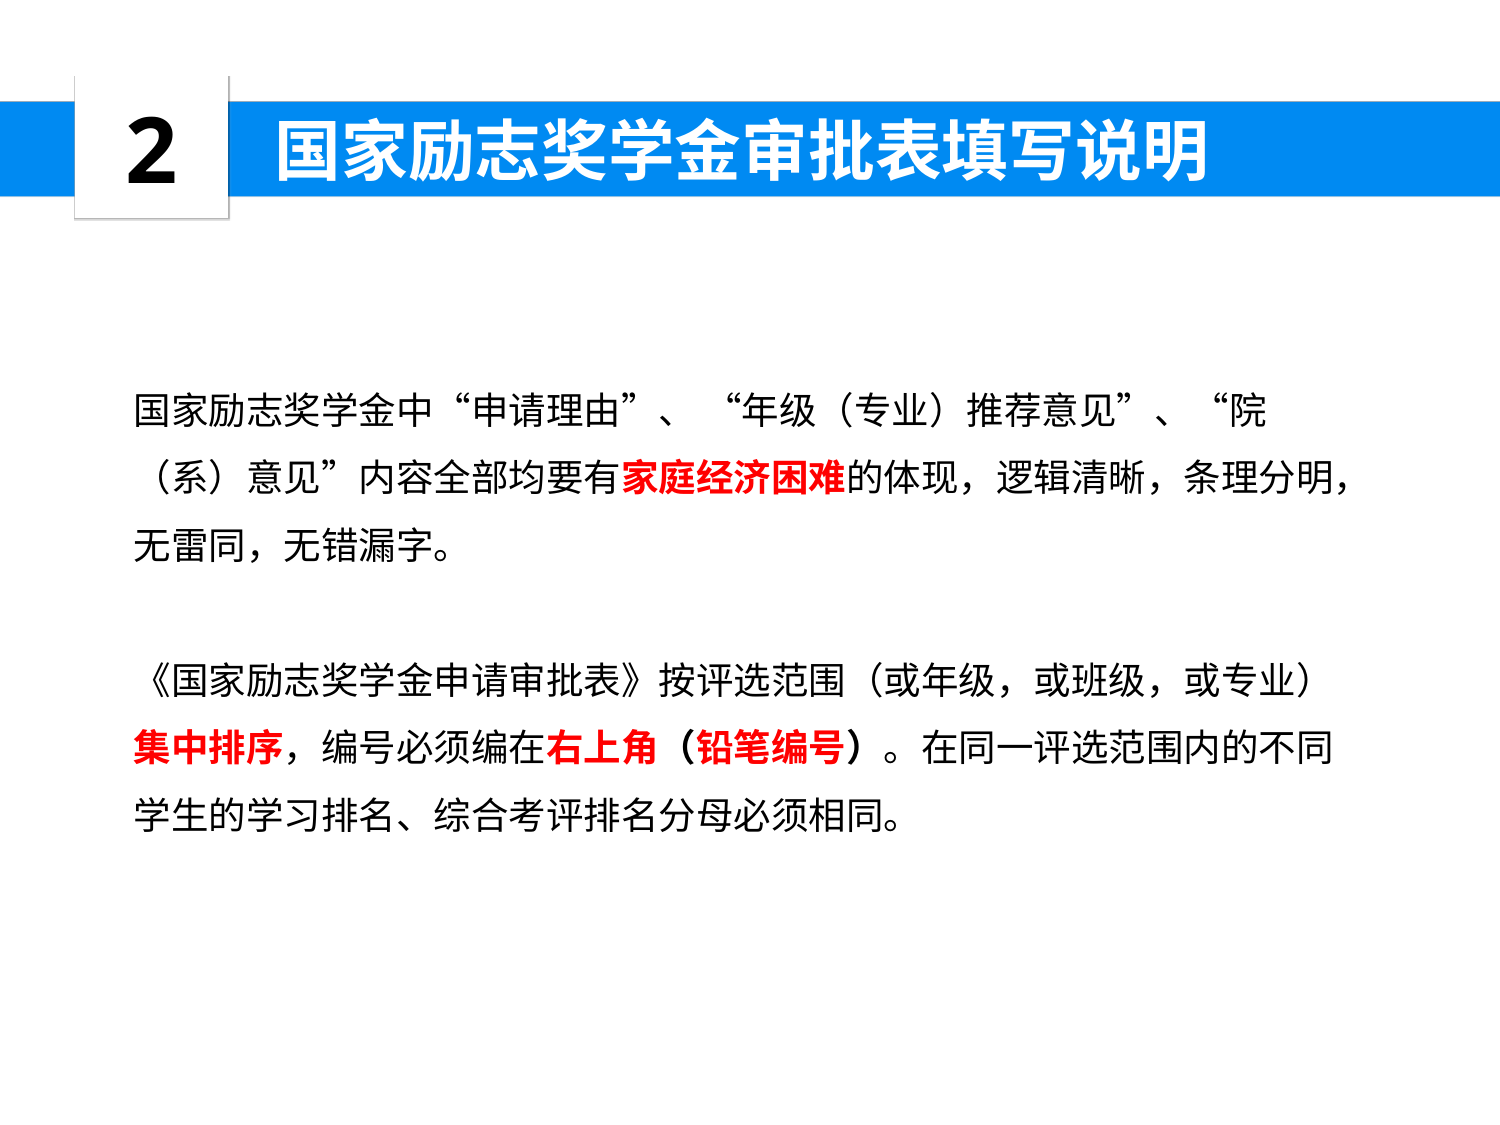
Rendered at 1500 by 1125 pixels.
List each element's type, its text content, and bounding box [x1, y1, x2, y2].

text_box 国家励志奖学金中“申请理由”、 “年级（专业）推荐意见”、“院（系）意见”内容全部均要有家庭经济困难的体现，逻辑清晰，条理分明，无雷同，无错漏字。 《国家励志奖学金申请审批表》按评选范围（或年级，或班级，或专业）集中排序，编号必须编在右上角（铅笔编号）。在同一评选范围内的不同学生的学习排名、综合考评排名分母必须相同。 [118, 356, 1351, 979]
text_box 国家励志奖学金审批表填写说明 [0, 101, 74, 197]
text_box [74, 76, 228, 218]
text_box 国家励志奖学金审批表填写说明 [231, 101, 1500, 197]
